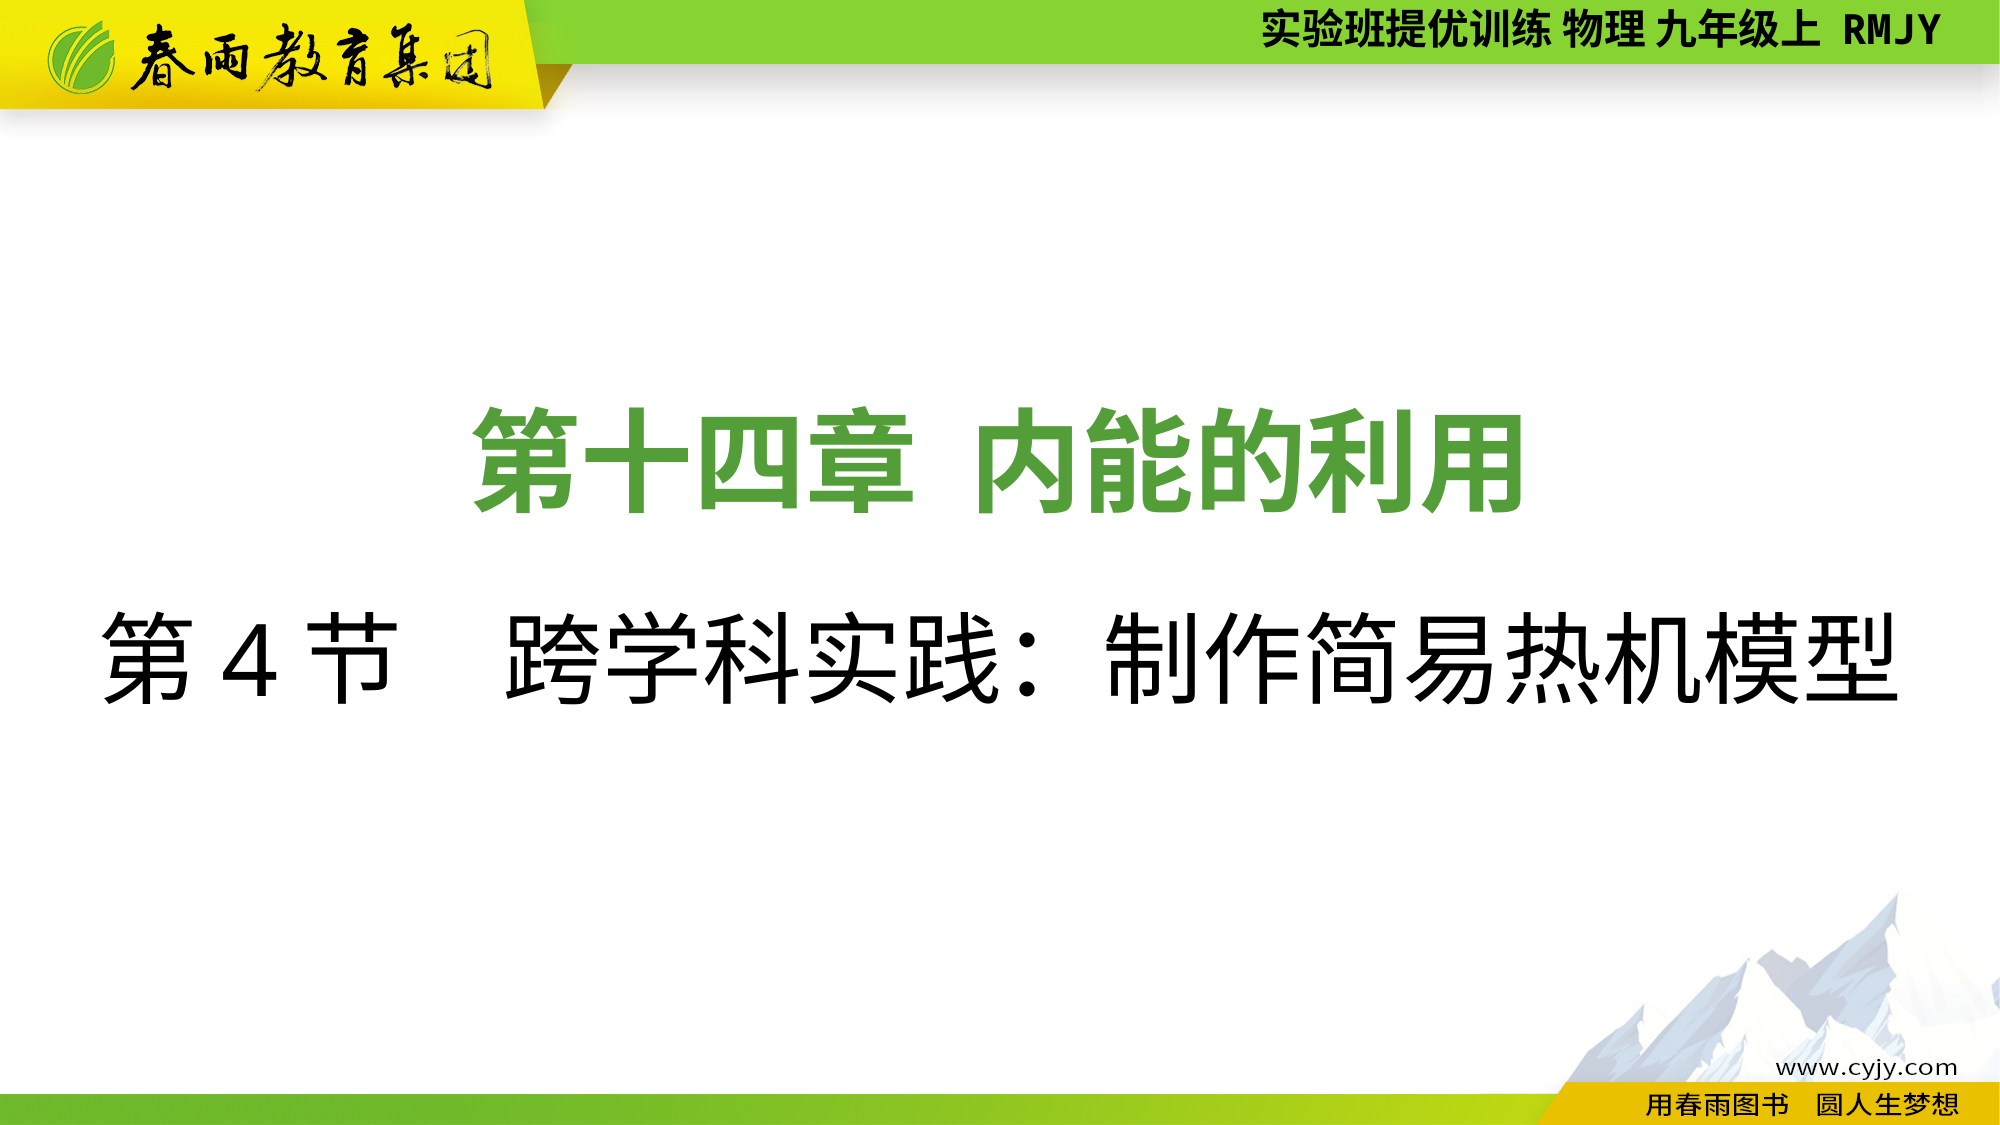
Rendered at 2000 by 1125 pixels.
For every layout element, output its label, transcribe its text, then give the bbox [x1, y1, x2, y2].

text_box 第十四章 内能的利用 [54, 316, 1946, 528]
text_box 第4节 跨学科实践：制作简易热机模型 [54, 528, 1946, 724]
picture [0, 0, 2000, 1125]
